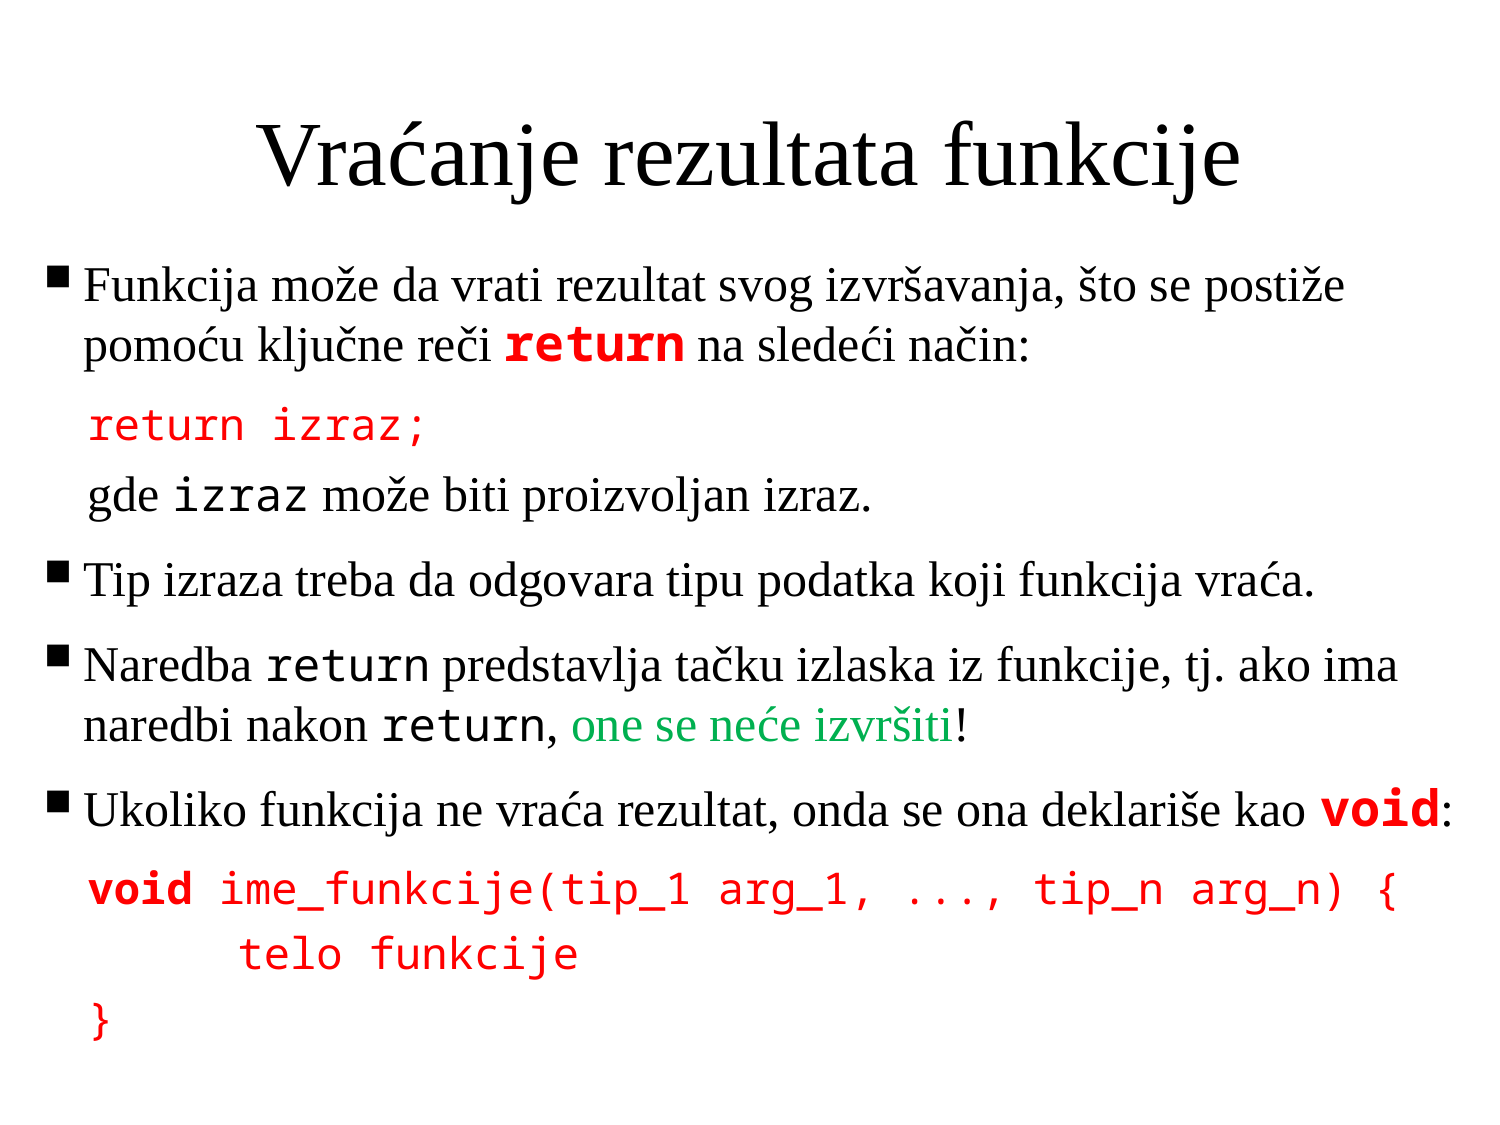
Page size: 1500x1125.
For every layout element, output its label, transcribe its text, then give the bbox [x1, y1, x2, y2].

title Vraćanje rezultata funkcije [112, 54, 1388, 243]
text_box Funkcija može da vrati rezultat svog izvršavanja, što se postiže pomoću ključne reči return na sledeći način: return izraz; gde izraz može biti proizvoljan izraz. Tip izraza treba da odgovara tipu podatka koji funkcija vraća. Naredba return predstavlja tačku izlaska iz funkcije, tj. ako ima naredbi nakon return, one se neće izvršiti! Ukoliko funkcija ne vraća rezultat, onda se ona deklariše kao void: void ime_funkcije(tip_1 arg_1, ..., tip_n arg_n) { telo funkcije } [29, 243, 1471, 1083]
